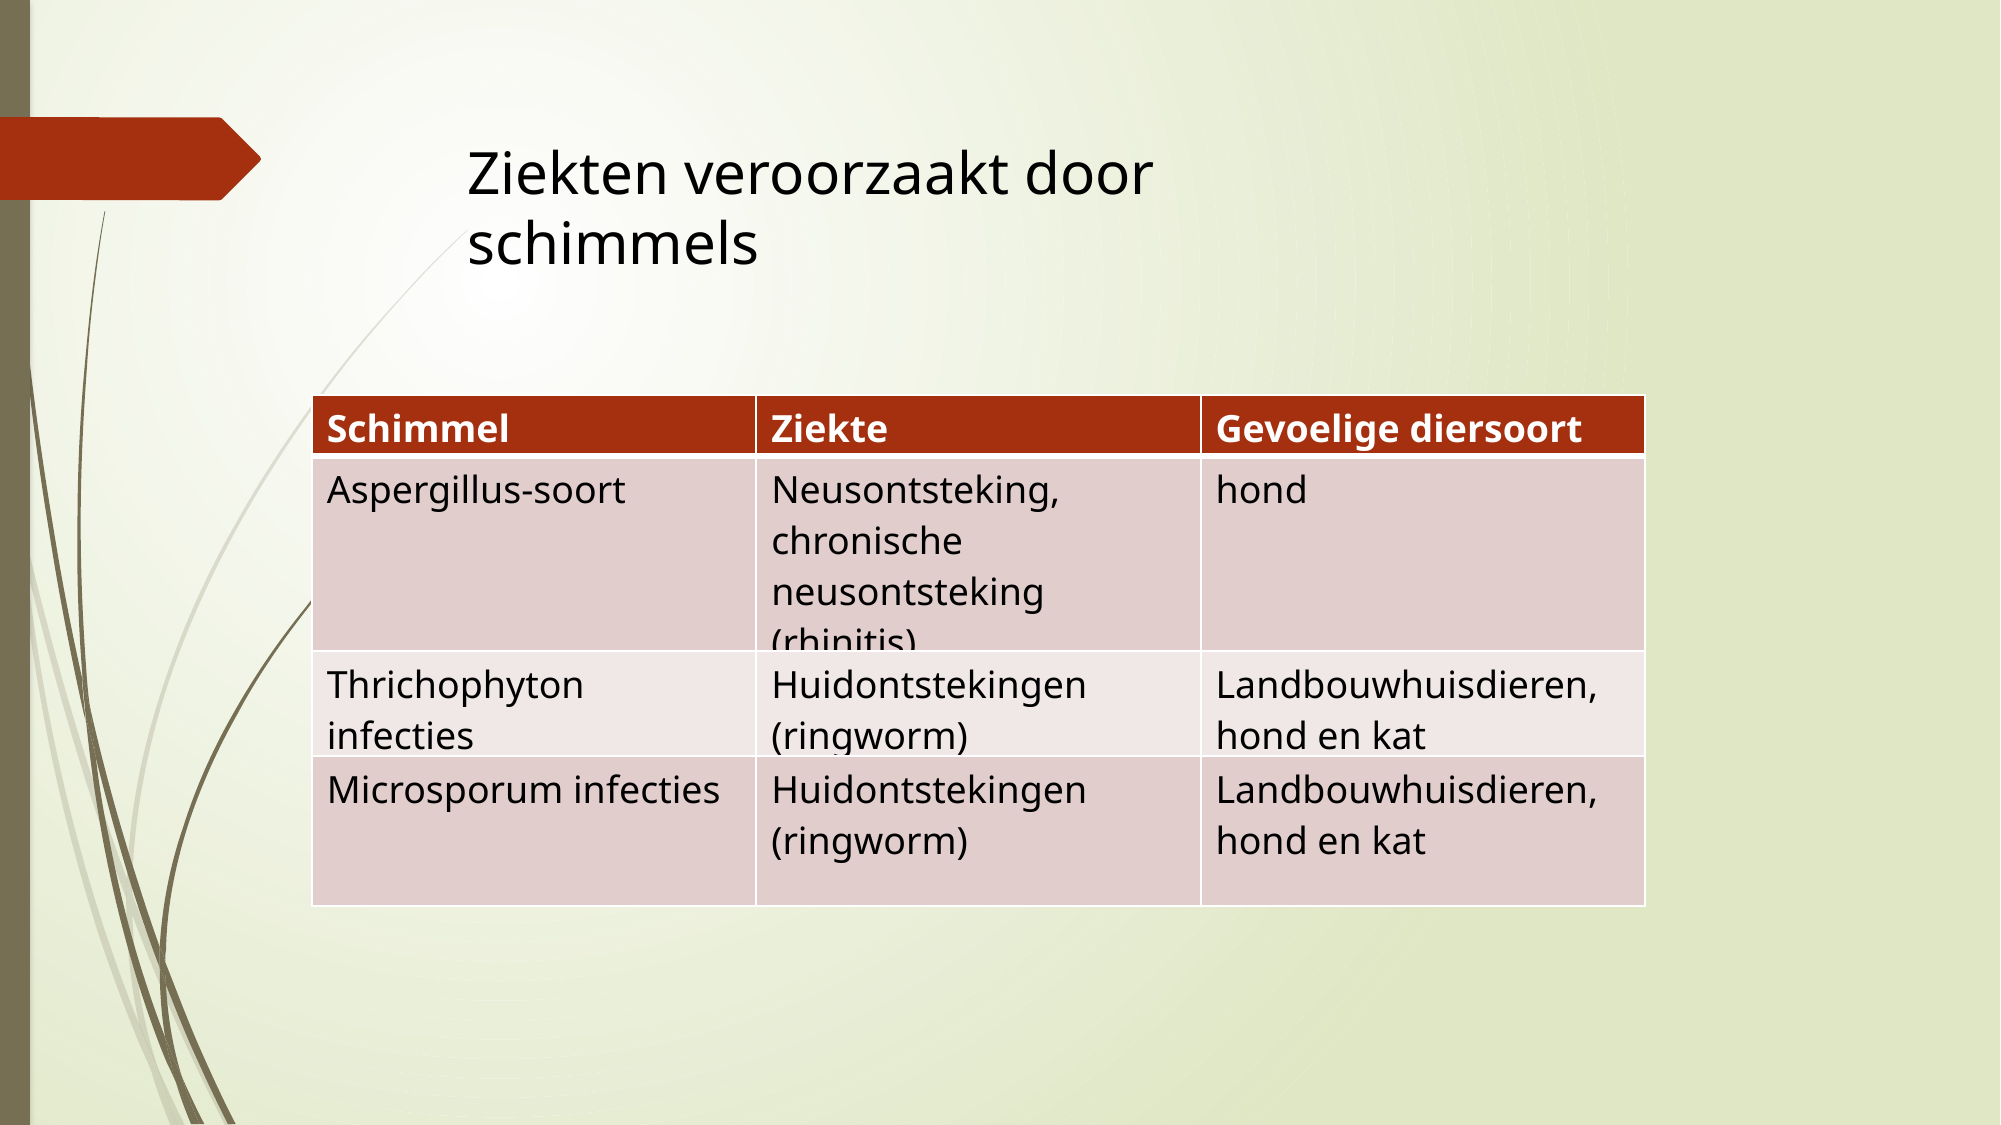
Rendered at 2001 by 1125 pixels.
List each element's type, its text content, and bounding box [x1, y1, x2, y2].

table_cell Neusontsteking, chronische neusontsteking (rhinitis) [757, 459, 1200, 650]
table_cell hond [1202, 459, 1644, 650]
table_header Gevoelige diersoort [1202, 396, 1644, 453]
table_cell Landbouwhuisdieren, hond en kat [1202, 652, 1644, 755]
table_cell Microsporum infecties [313, 757, 755, 905]
table_cell Huidontstekingen (ringworm) [757, 757, 1200, 905]
table_cell Huidontstekingen (ringworm) [757, 652, 1200, 755]
table_header Schimmel [313, 396, 755, 453]
table_cell Aspergillus-soort [313, 459, 755, 650]
text_box Ziekten veroorzaakt door schimmels [452, 128, 1403, 284]
table_cell Thrichophyton infecties [313, 652, 755, 755]
table_cell Landbouwhuisdieren, hond en kat [1202, 757, 1644, 905]
table_header Ziekte [757, 396, 1200, 453]
